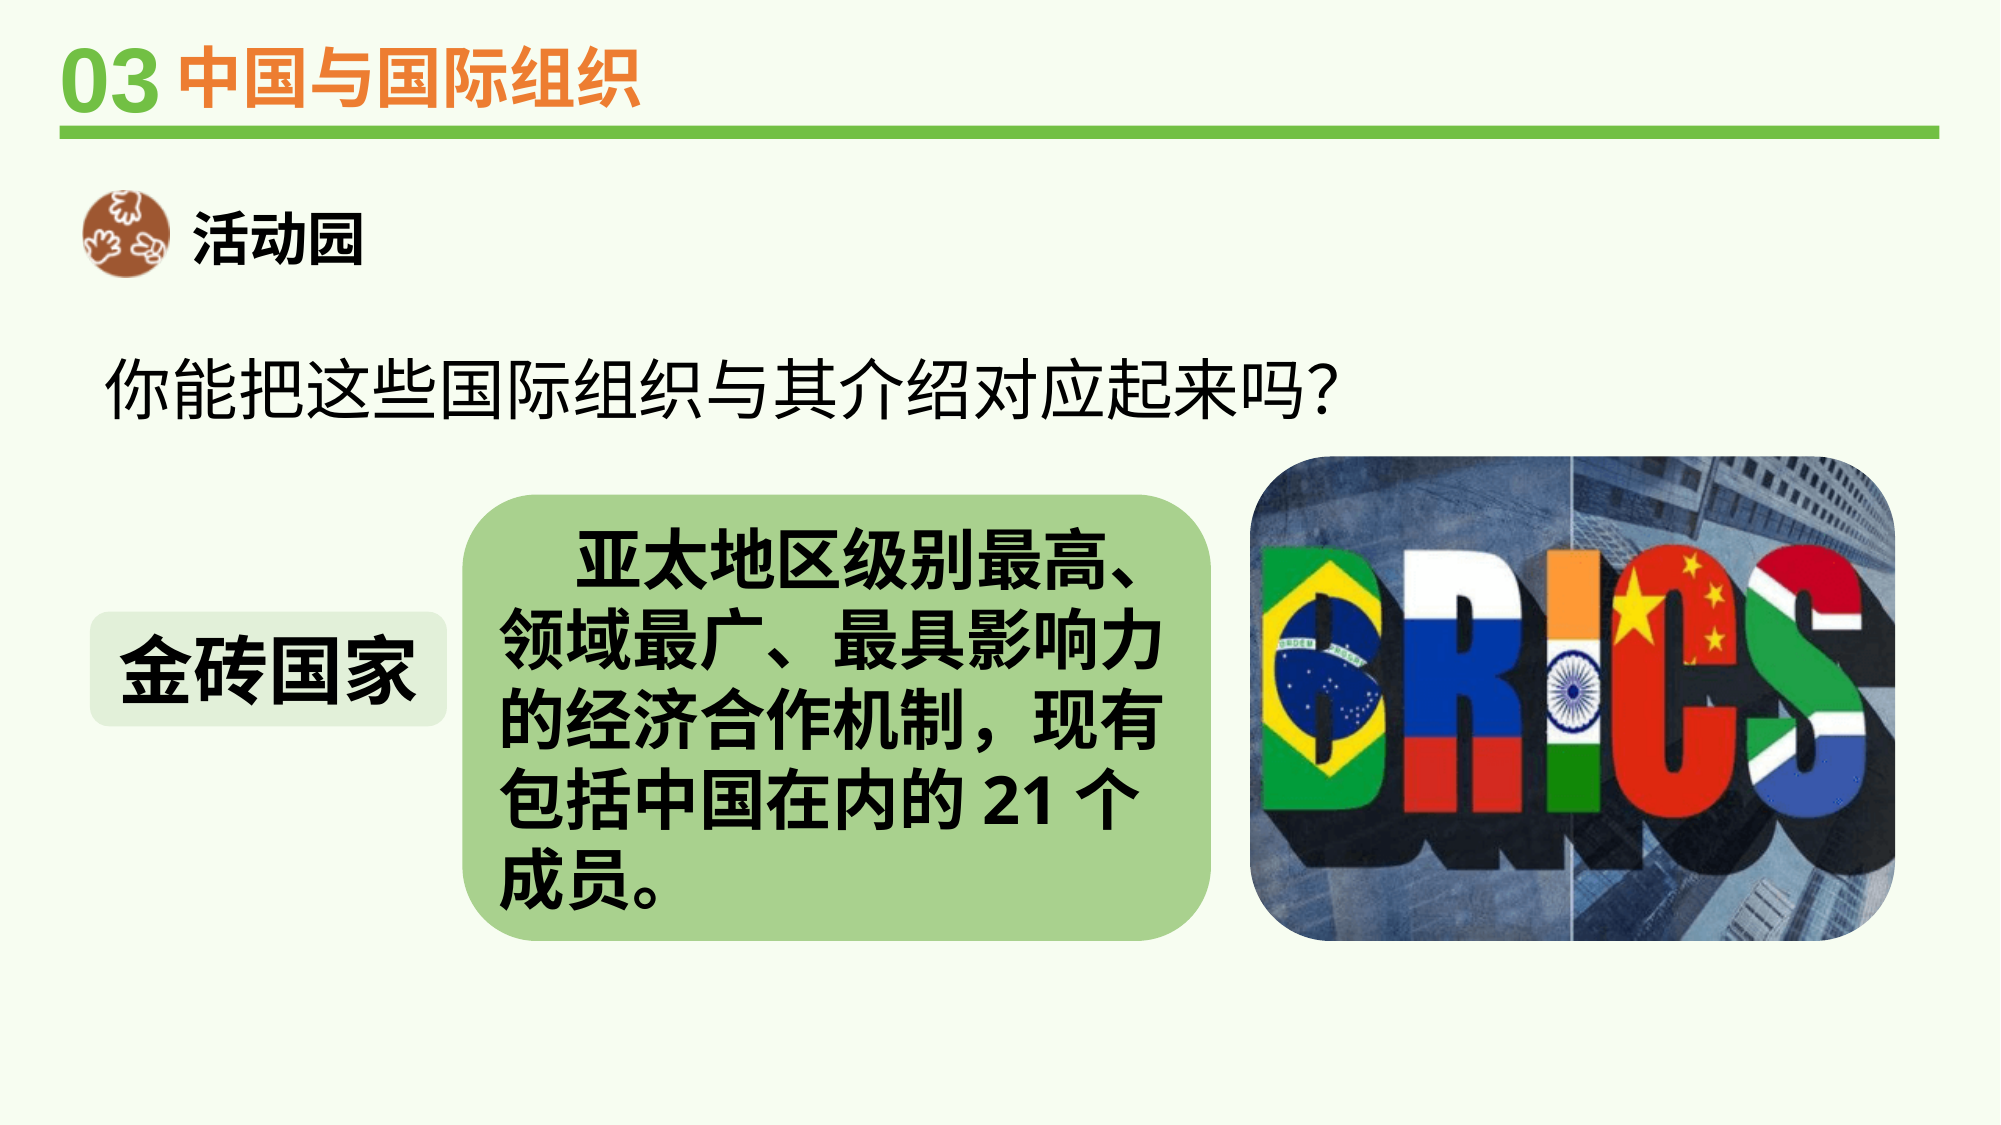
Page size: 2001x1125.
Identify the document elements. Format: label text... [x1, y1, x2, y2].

picture [1249, 456, 1896, 941]
picture [82, 190, 170, 278]
text_box 亚太地区级别最高、领域最广、最具影响力的经济合作机制，现有包括中国在内的21个成员。 [461, 493, 1212, 943]
text_box [59, 125, 1940, 140]
text_box 03 [59, 24, 161, 125]
text_box 金砖国家 [88, 610, 449, 728]
text_box 活动园 [176, 194, 381, 280]
text_box 你能把这些国际组织与其介绍对应起来吗？ [89, 300, 1413, 435]
text_box 中国与国际组织 [161, 28, 811, 123]
